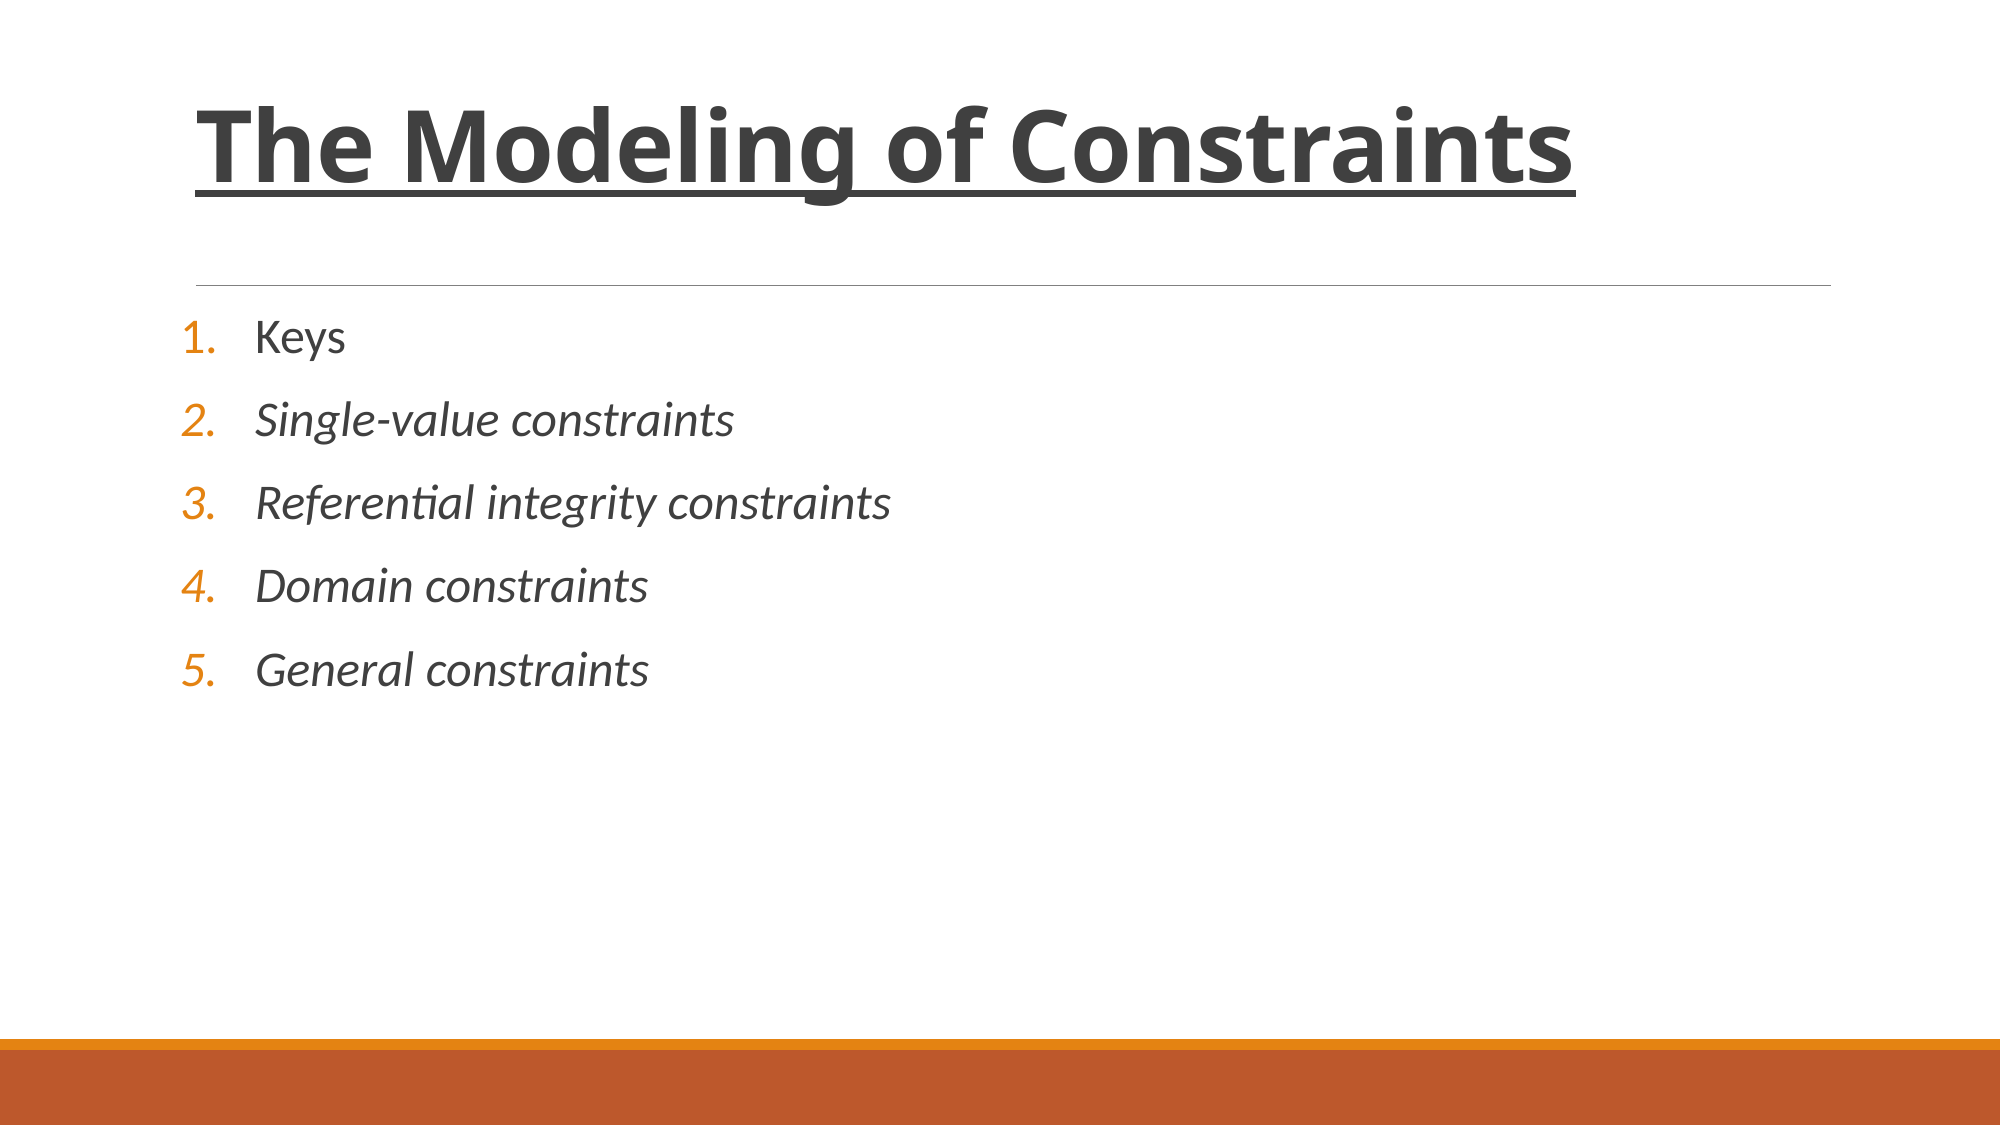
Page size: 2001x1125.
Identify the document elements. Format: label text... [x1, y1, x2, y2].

title The Modeling of Constraints [180, 47, 1830, 211]
list Keys Single-value constraints Referential integrity constraints Domain constraints General constraints [180, 302, 1830, 963]
